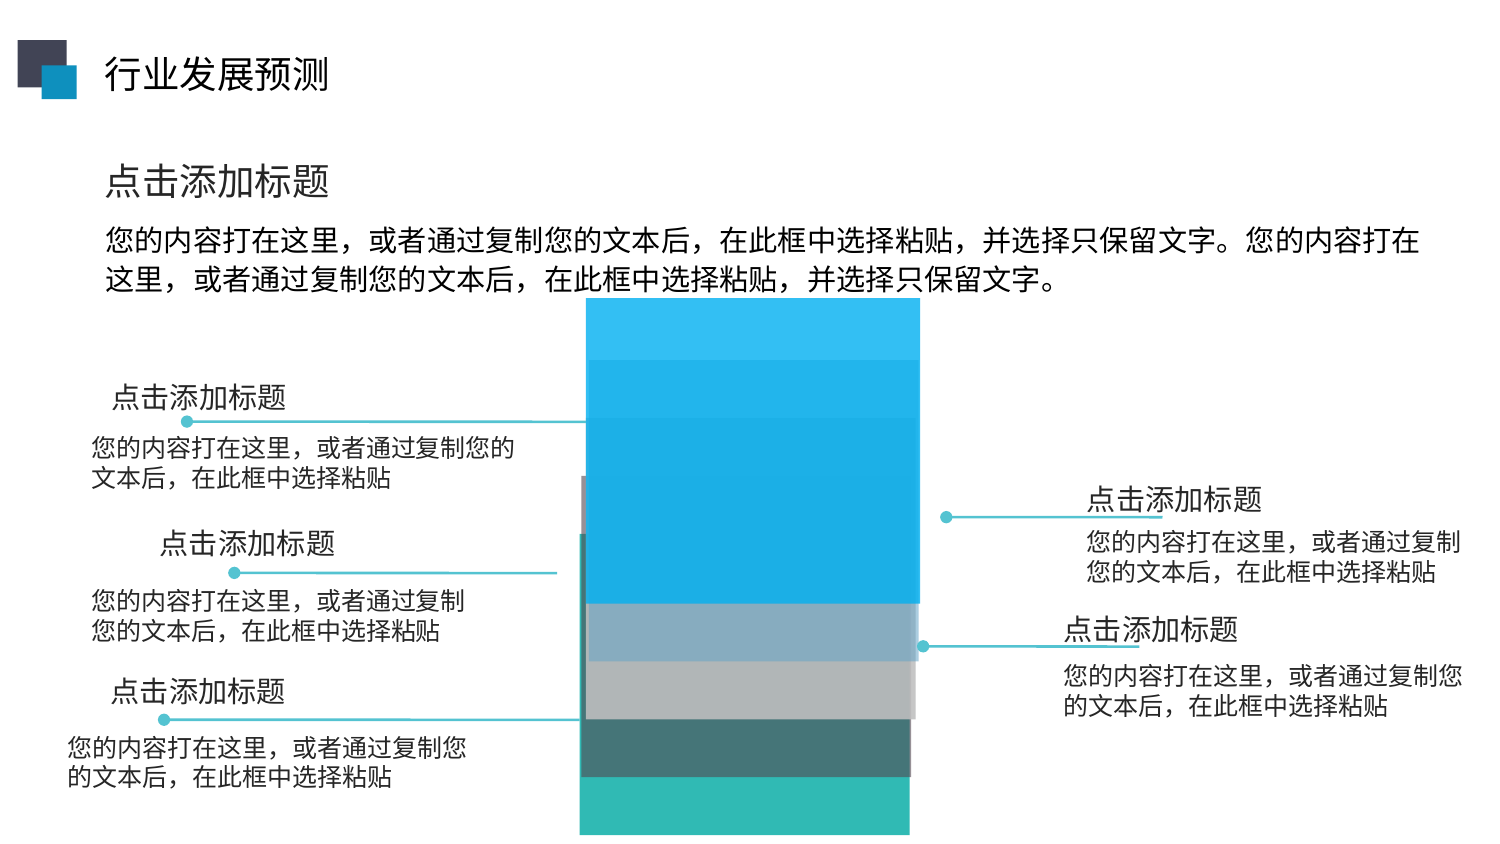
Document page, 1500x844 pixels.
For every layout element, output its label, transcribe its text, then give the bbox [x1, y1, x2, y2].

text_box [588, 604, 919, 662]
text_box [585, 604, 916, 720]
text_box [180, 415, 586, 428]
text_box [916, 640, 1048, 653]
text_box 您的内容打在这里，或者通过复制您的文本后，在此框中选择粘贴 [1072, 519, 1483, 594]
text_box 点击添加标题 [1072, 473, 1376, 524]
text_box [940, 510, 1072, 524]
text_box 点击添加标题 [96, 372, 372, 423]
text_box 点击添加标题 [89, 150, 345, 210]
text_box [581, 475, 912, 778]
text_box 点击添加标题 [1048, 603, 1331, 654]
text_box [228, 568, 558, 578]
text_box 点击添加标题 [145, 517, 396, 568]
text_box 行业发展预测 [89, 43, 345, 104]
text_box 点击添加标题 [95, 666, 372, 716]
text_box 您的内容打在这里，或者通过复制您的文本后，在此框中选择粘贴 [1048, 653, 1483, 729]
text_box 您的内容打在这里，或者通过复制您的文本后，在此框中选择粘贴 [76, 578, 483, 653]
text_box [585, 304, 921, 604]
text_box [157, 716, 580, 724]
text_box [579, 533, 910, 836]
text_box 您的内容打在这里，或者通过复制您的文本后，在此框中选择粘贴 [53, 724, 483, 800]
text_box 您的内容打在这里，或者通过复制您的文本后，在此框中选择粘贴 [76, 424, 548, 500]
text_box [17, 40, 77, 100]
text_box 您的内容打在这里，或者通过复制您的文本后，在此框中选择粘贴，并选择只保留文字。您的内容打在这里，或者通过复制您的文本后，在此框中选择粘贴，并选择只保留文字。 [90, 211, 1447, 304]
